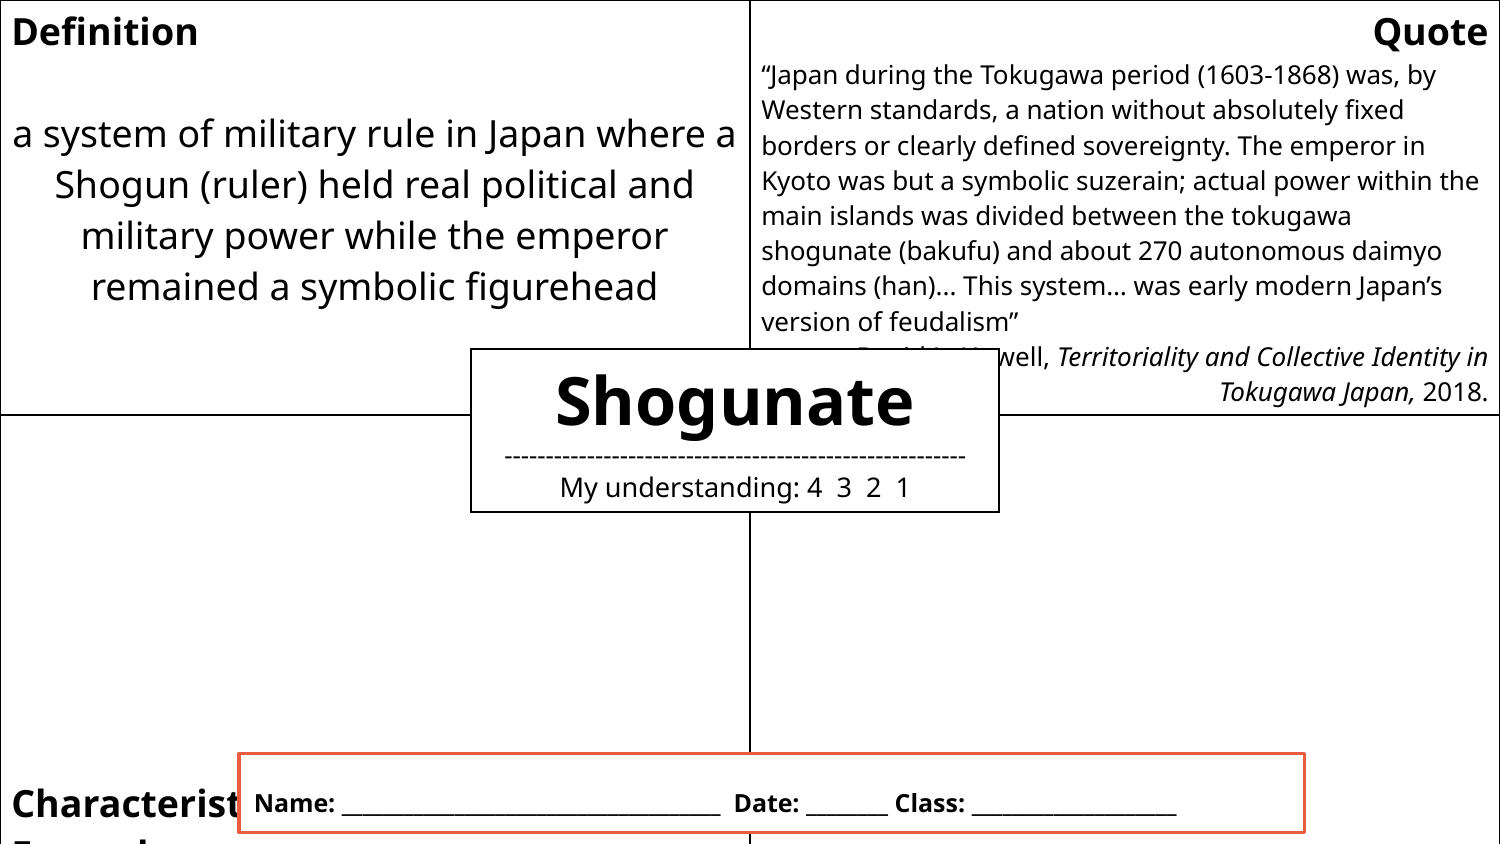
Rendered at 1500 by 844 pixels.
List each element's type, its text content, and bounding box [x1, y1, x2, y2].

table_cell Question [751, 416, 1499, 844]
table_header Quote “Japan during the Tokugawa period (1603-1868) was, by Western standards, a nation without absolutely fixed borders or clearly defined sovereignty. The emperor in Kyoto was but a symbolic suzerain; actual power within the main islands was divided between the tokugawa shogunate (bakufu) and about 270 autonomous daimyo domains (han)... This system… was early modern Japan’s version of feudalism” David L. Howell, Territoriality and Collective Identity in Tokugawa Japan, 2018. [751, 1, 1499, 414]
table_header Definition a system of military rule in Japan where a Shogun (ruler) held real political and military power while the emperor remained a symbolic figurehead [1, 1, 749, 414]
table_cell Characteristics/ Examples [1, 416, 749, 844]
text_box Name: _____________________________________ Date: ________ Class: ____________________ [238, 753, 1305, 833]
text_box Shogunate -------------------------------------------------------- My understanding: 4 3 2 1 [471, 349, 1000, 513]
